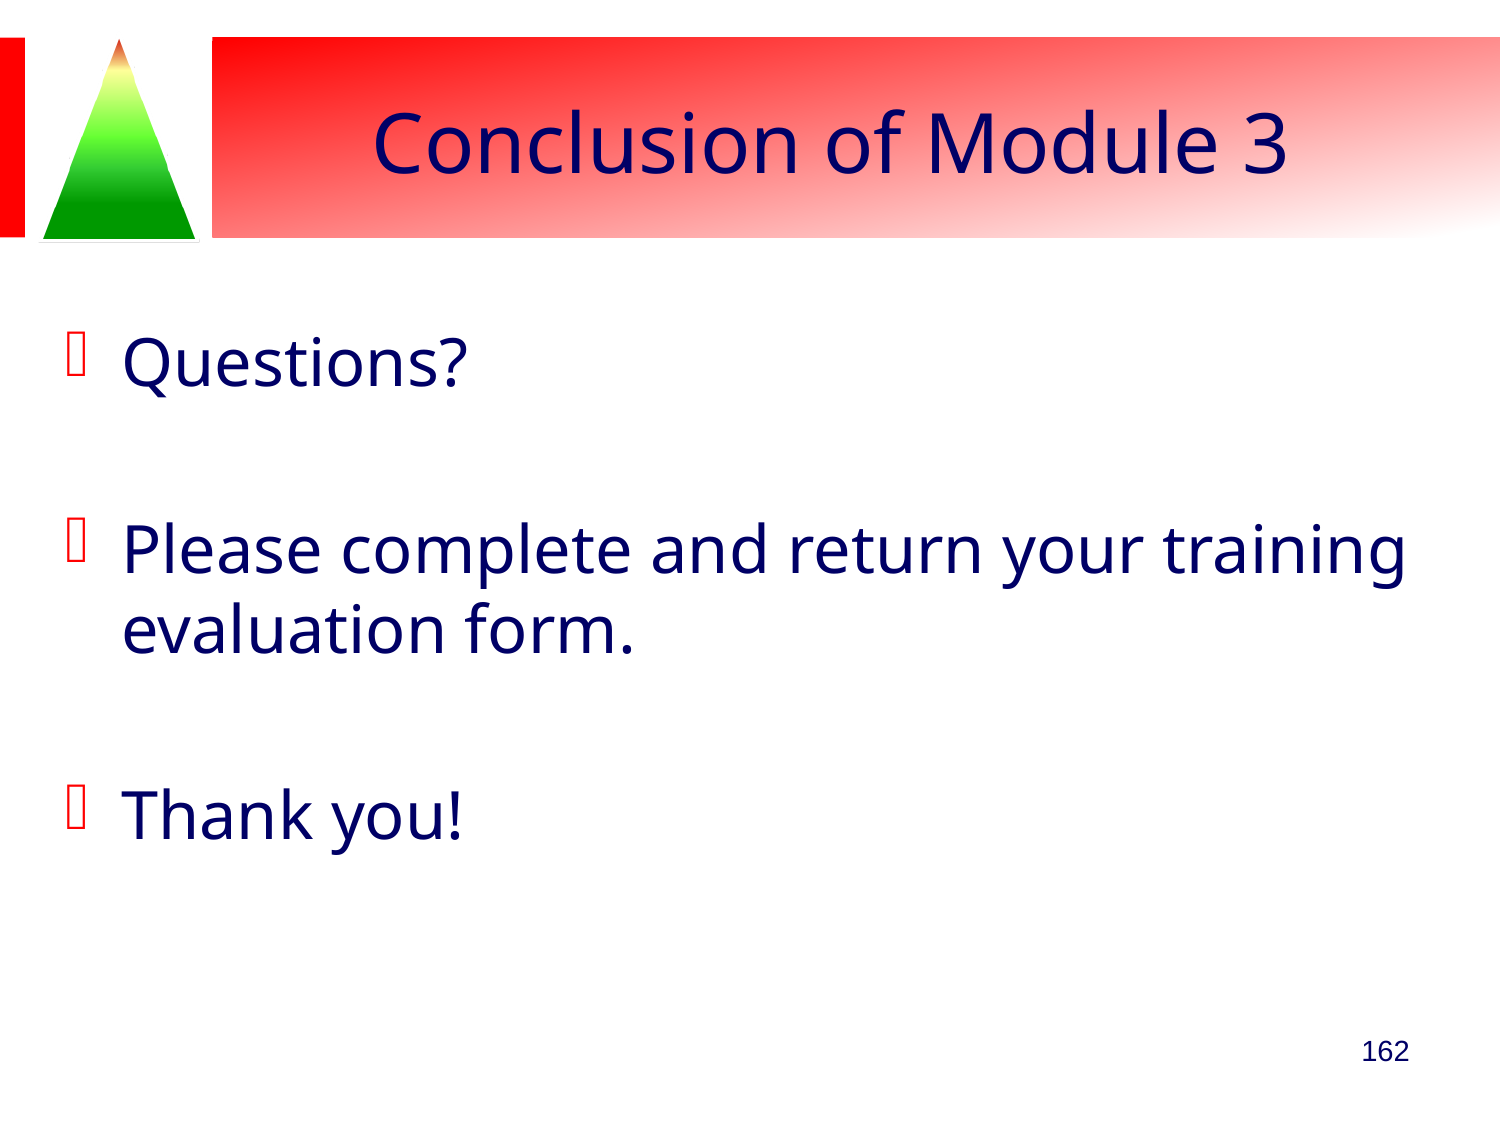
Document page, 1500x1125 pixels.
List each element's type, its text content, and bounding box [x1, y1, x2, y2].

picture [37, 30, 200, 243]
list Questions? Please complete and return your training evaluation form. Thank you! [49, 312, 1426, 1006]
slide_number 162 [1074, 1024, 1426, 1103]
title Conclusion of Module 3 [237, 37, 1426, 243]
